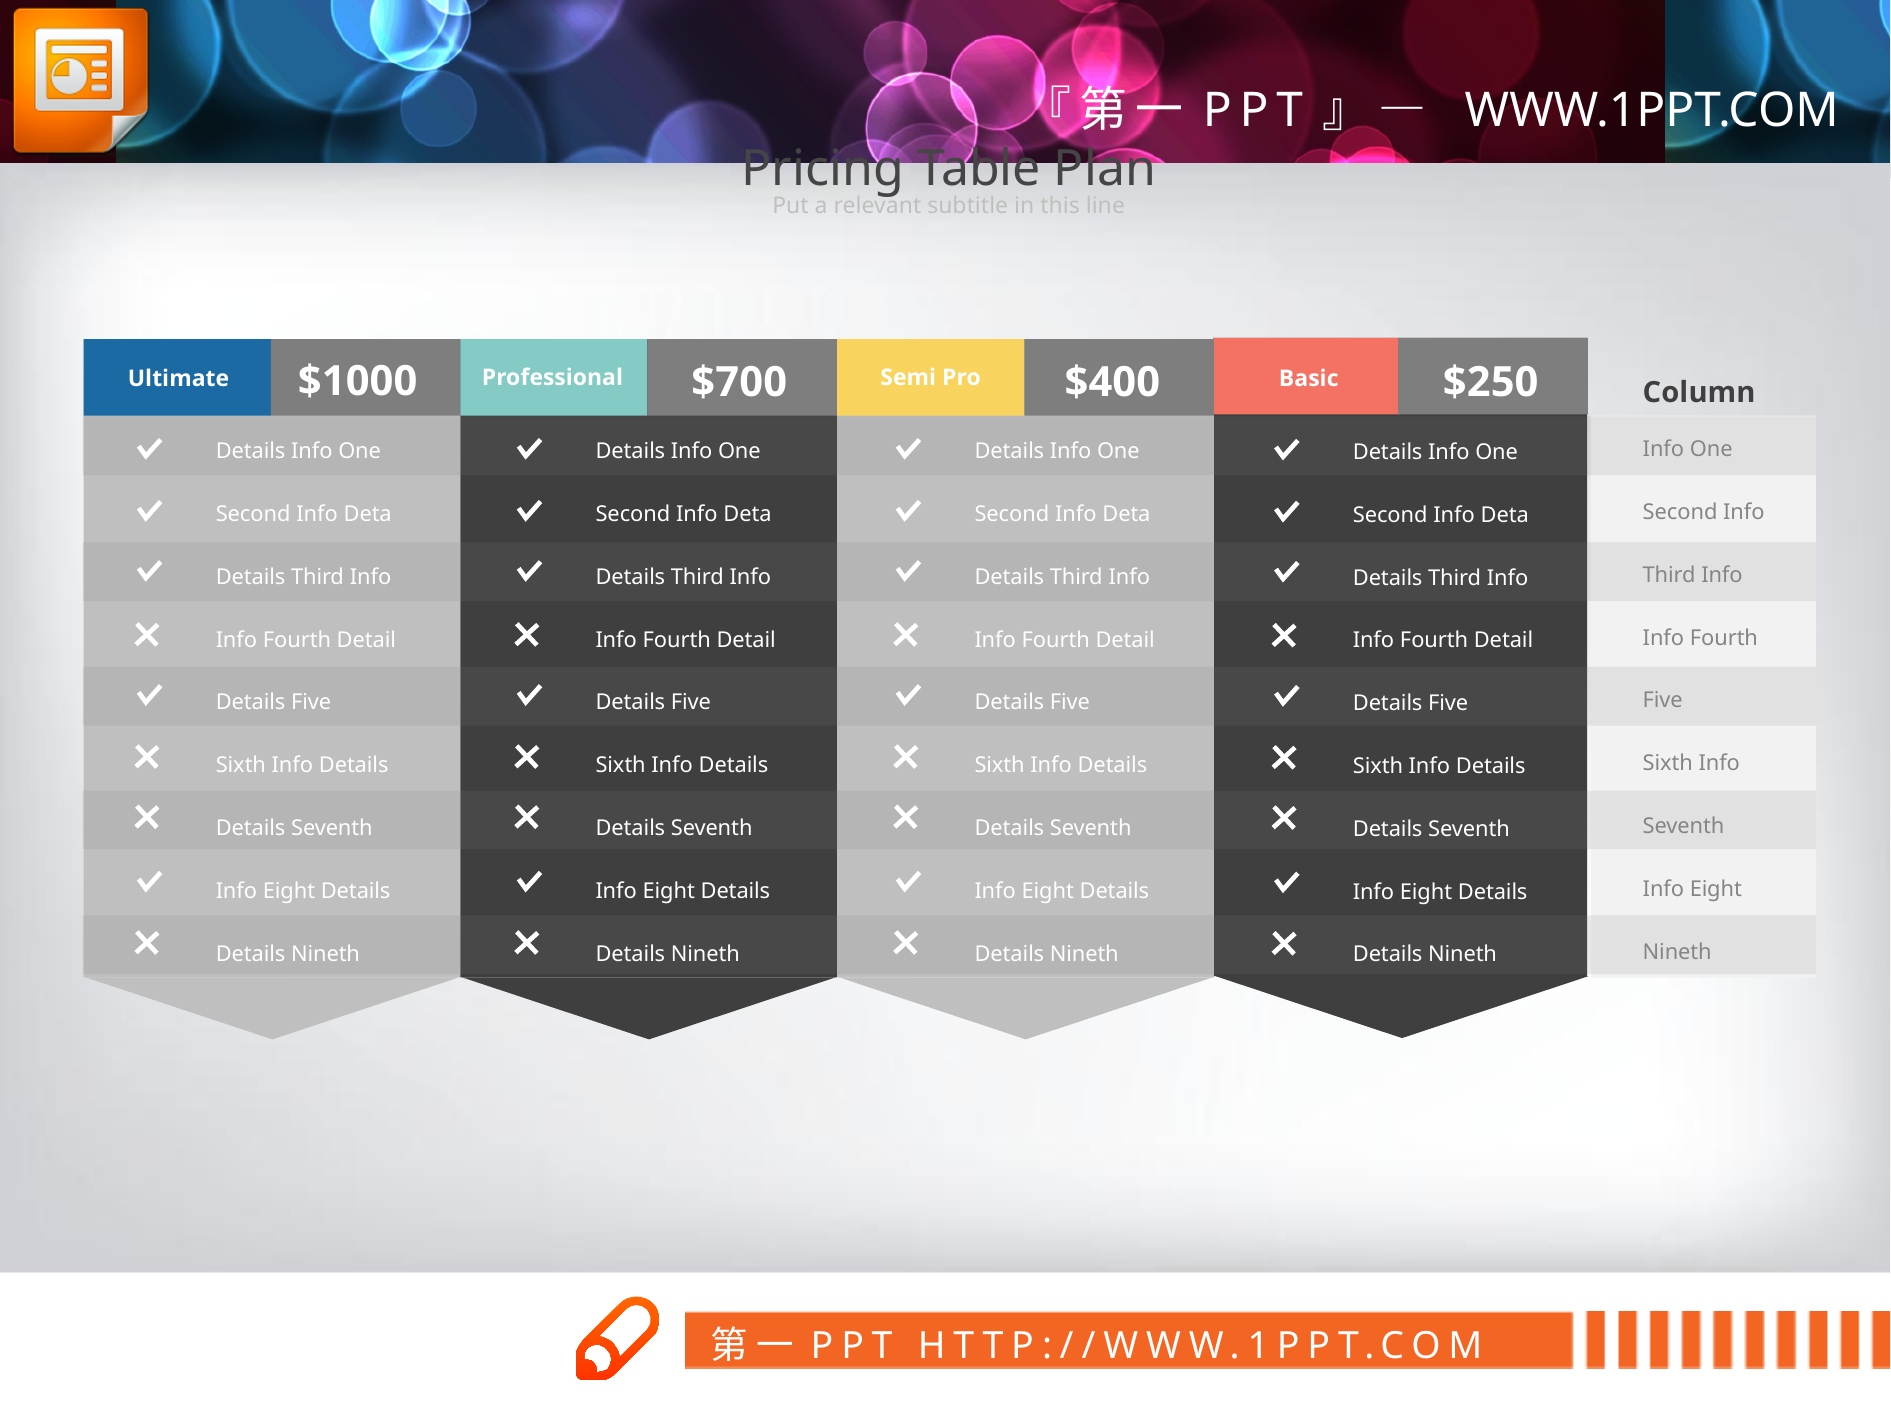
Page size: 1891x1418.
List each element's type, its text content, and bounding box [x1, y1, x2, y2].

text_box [515, 431, 817, 966]
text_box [894, 431, 1196, 966]
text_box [1642, 367, 1799, 964]
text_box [1273, 432, 1574, 967]
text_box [82, 416, 1817, 975]
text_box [1213, 337, 1589, 413]
text_box Put a relevant subtitle in this line [610, 174, 1288, 234]
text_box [83, 338, 458, 414]
text_box Pricing Table Plan [610, 98, 1288, 174]
picture [0, 0, 1891, 1275]
picture [685, 1311, 1891, 1369]
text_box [83, 984, 454, 1040]
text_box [460, 985, 831, 1040]
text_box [135, 431, 437, 966]
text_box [836, 985, 1215, 1040]
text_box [95, 343, 1546, 416]
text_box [1218, 985, 1589, 1039]
